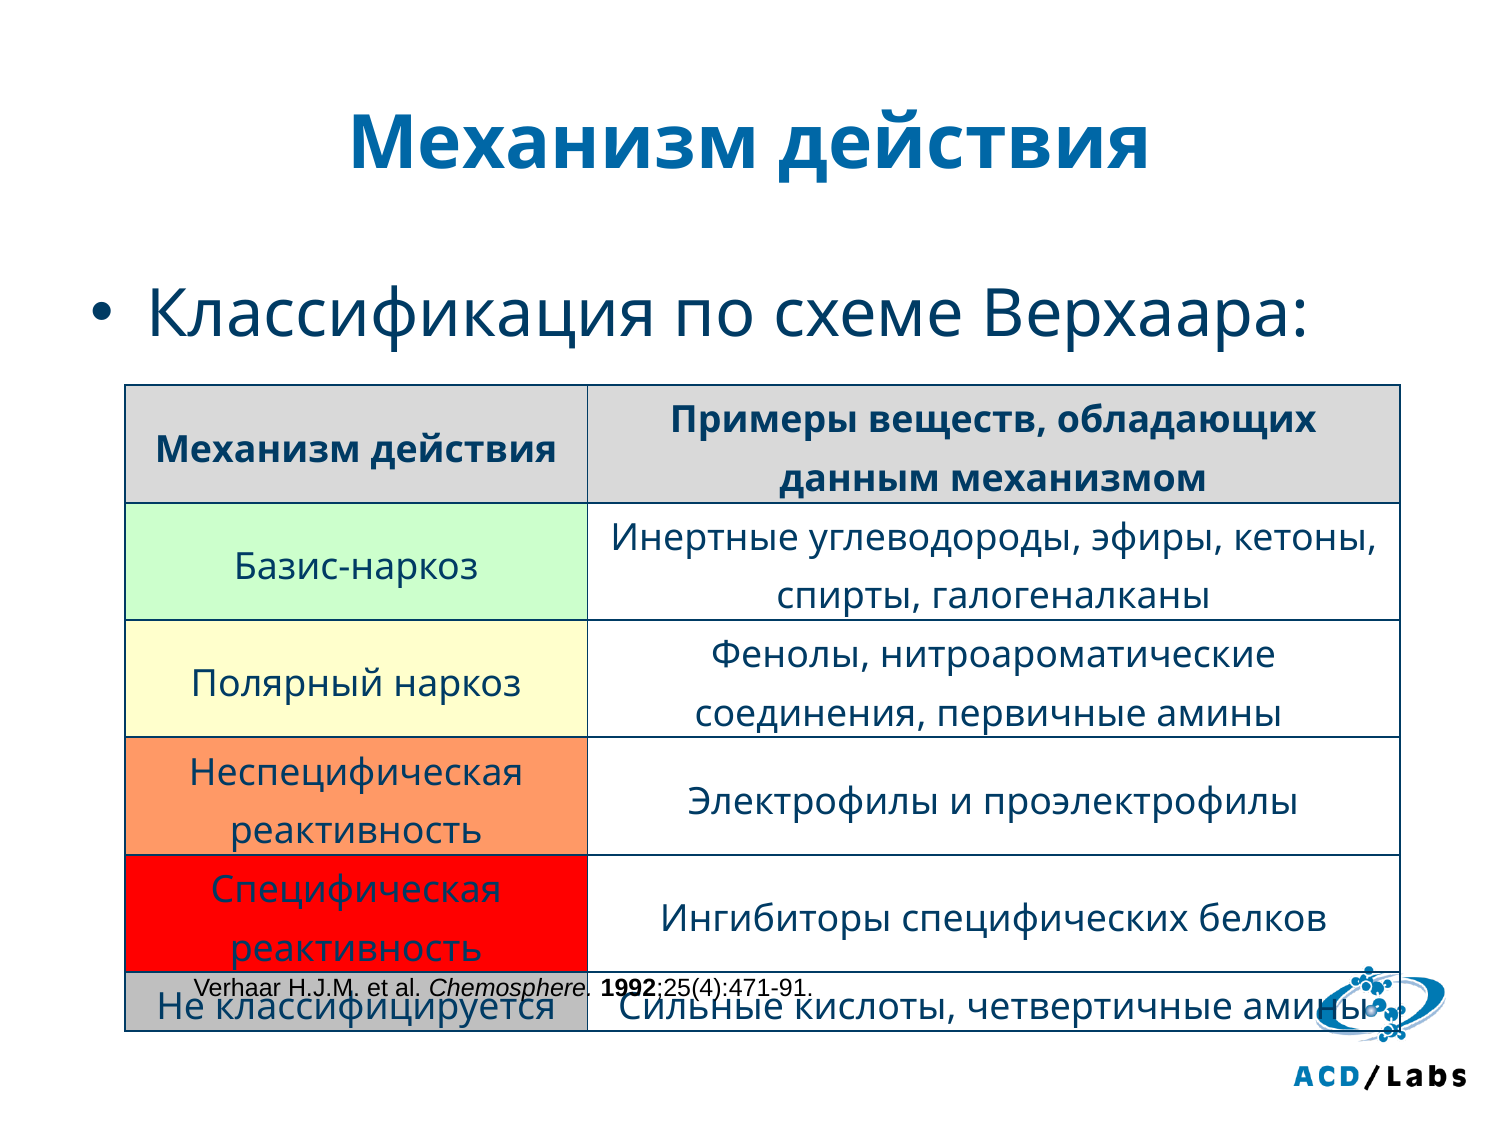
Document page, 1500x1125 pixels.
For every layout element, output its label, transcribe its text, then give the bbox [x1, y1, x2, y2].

text_box Verhaar H.J.M. et al. Chemosphere. 1992;25(4):471-91. [178, 964, 830, 1009]
picture [1293, 964, 1471, 1101]
table_cell Сильные кислоты, четвертичные амины [588, 973, 1399, 1030]
table_cell Инертные углеводороды, эфиры, кетоны, спирты, галогеналканы [588, 504, 1399, 619]
table_cell Специфическая реактивность [126, 856, 587, 971]
table_header Примеры веществ, обладающих данным механизмом [588, 386, 1399, 502]
table_cell Ингибиторы специфических белков [588, 856, 1399, 971]
table_cell Не классифицируется [126, 973, 587, 1030]
list Классификация по схеме Верхаара: [74, 262, 1426, 386]
table_cell Фенолы, нитроароматические соединения, первичные амины [588, 621, 1399, 736]
table_cell Неспецифическая реактивность [126, 738, 587, 854]
table_cell Базис-наркоз [126, 504, 587, 619]
table_header Механизм действия [126, 386, 587, 502]
table_cell Электрофилы и проэлектрофилы [588, 738, 1399, 854]
title Механизм действия [74, 44, 1426, 233]
table_cell Полярный наркоз [126, 621, 587, 736]
